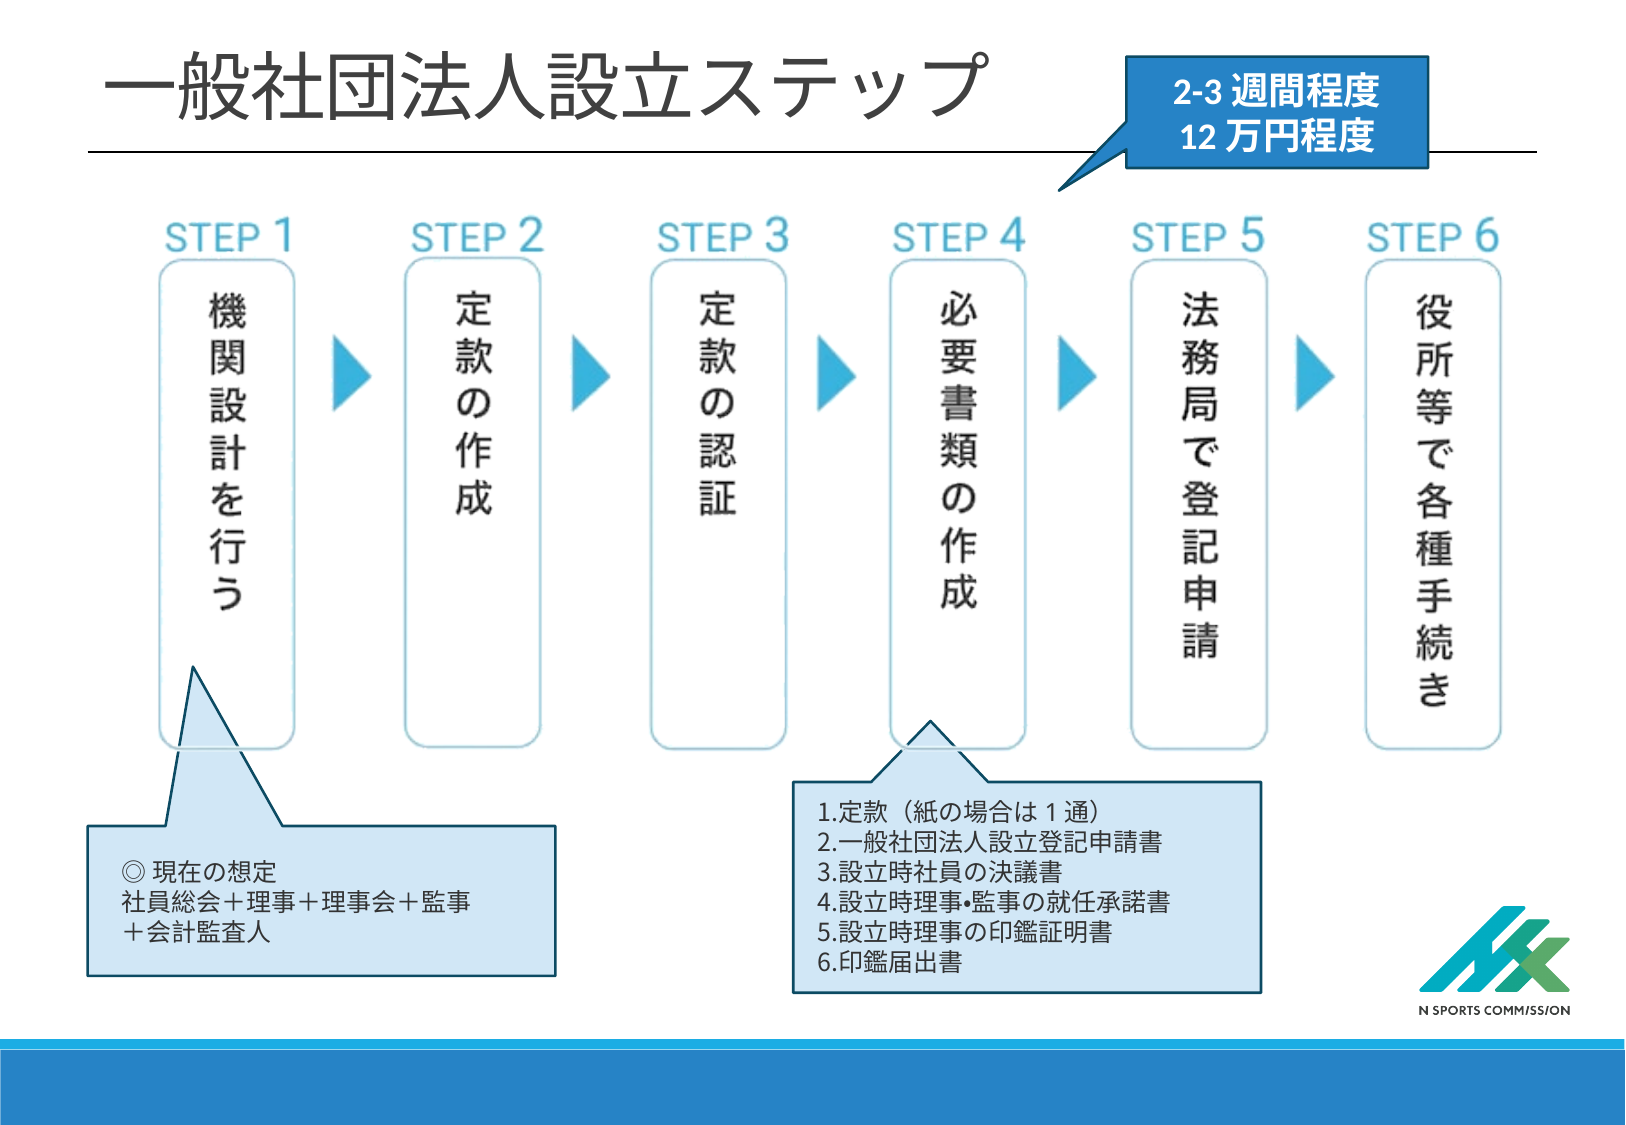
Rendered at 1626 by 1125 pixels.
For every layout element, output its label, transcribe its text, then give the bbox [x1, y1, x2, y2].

text_box ◎現在の想定 社員総会＋理事＋理事会＋監事 ＋会計監査人 [106, 849, 556, 984]
picture [125, 30, 1626, 1095]
title 一般社団法人設立ステップ [87, 47, 123, 138]
text_box 定款（紙の場合は1通） 一般社団法人設立登記申請書 設立時社員の決議書 設立時理事・監事の就任承諾書 設立時理事の印鑑証明書 印鑑届出書 [802, 940, 1252, 984]
text_box [791, 940, 1263, 995]
text_box [86, 824, 123, 978]
